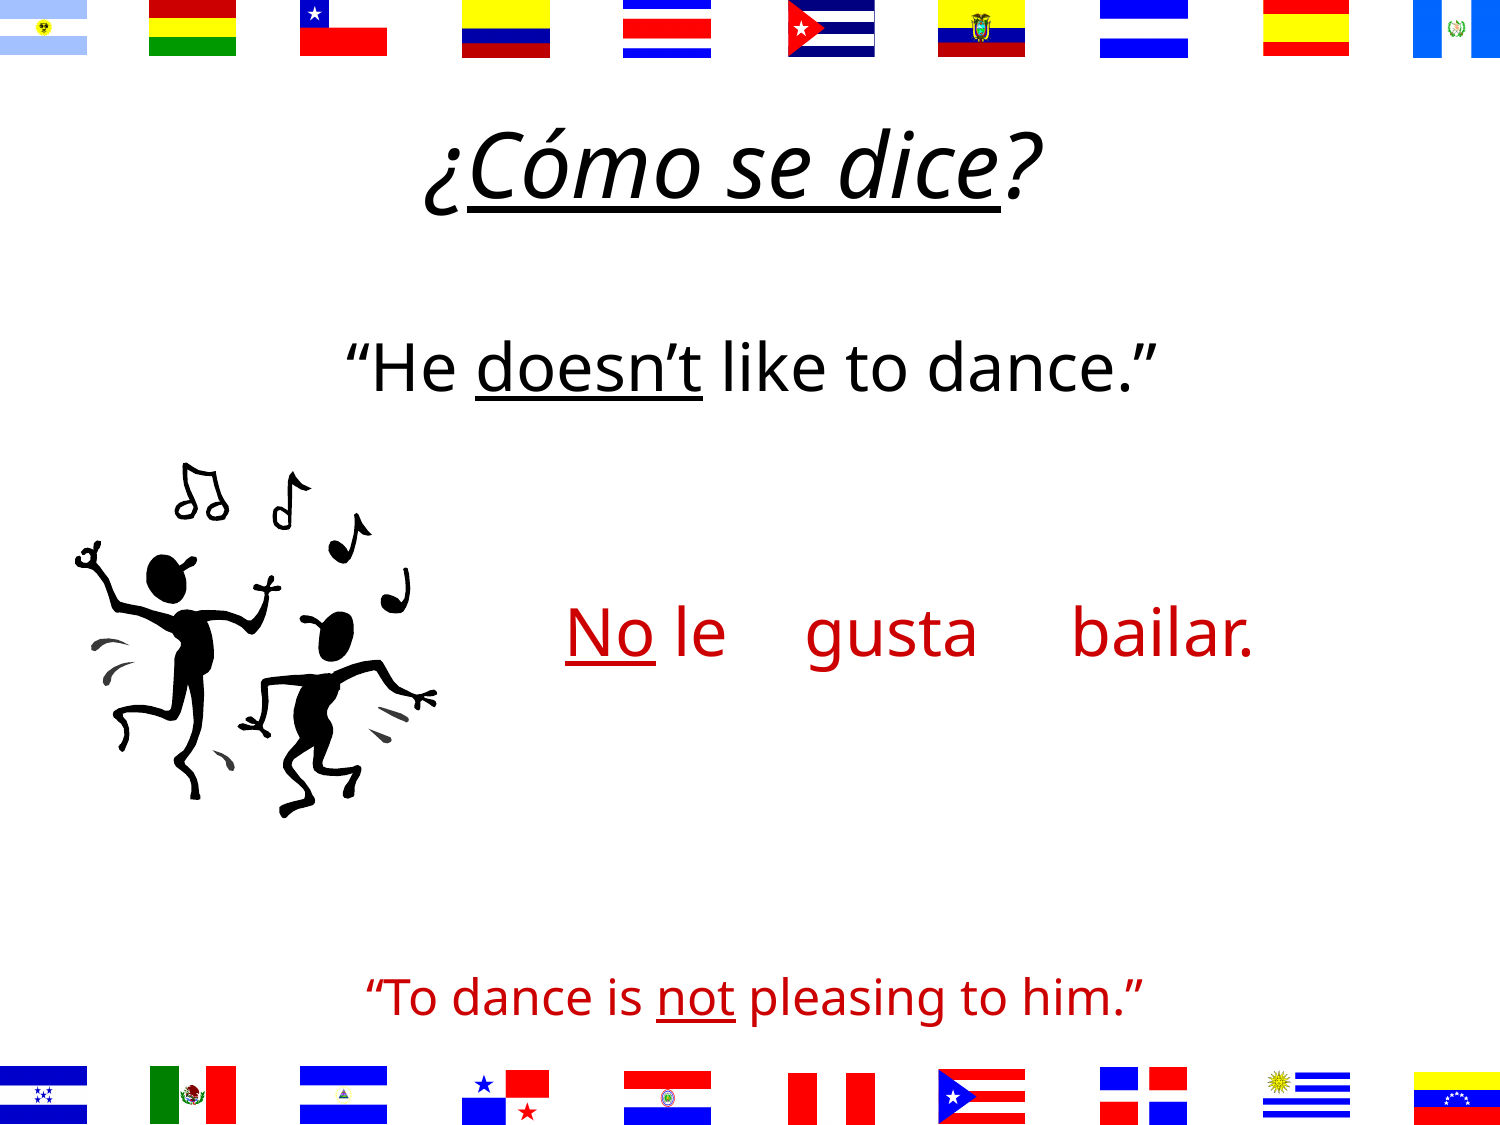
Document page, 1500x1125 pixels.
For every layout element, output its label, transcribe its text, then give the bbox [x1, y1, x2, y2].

picture [74, 462, 438, 819]
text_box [0, 1065, 1500, 1125]
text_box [0, 0, 1500, 58]
text_box gusta [789, 581, 995, 677]
text_box ¿Cómo se dice? [412, 99, 1088, 225]
text_box “He doesn’t like to dance.” [331, 317, 1174, 413]
text_box “To dance is not pleasing to him.” [351, 958, 1159, 1033]
text_box No le [549, 581, 744, 677]
text_box bailar. [1055, 581, 1271, 677]
